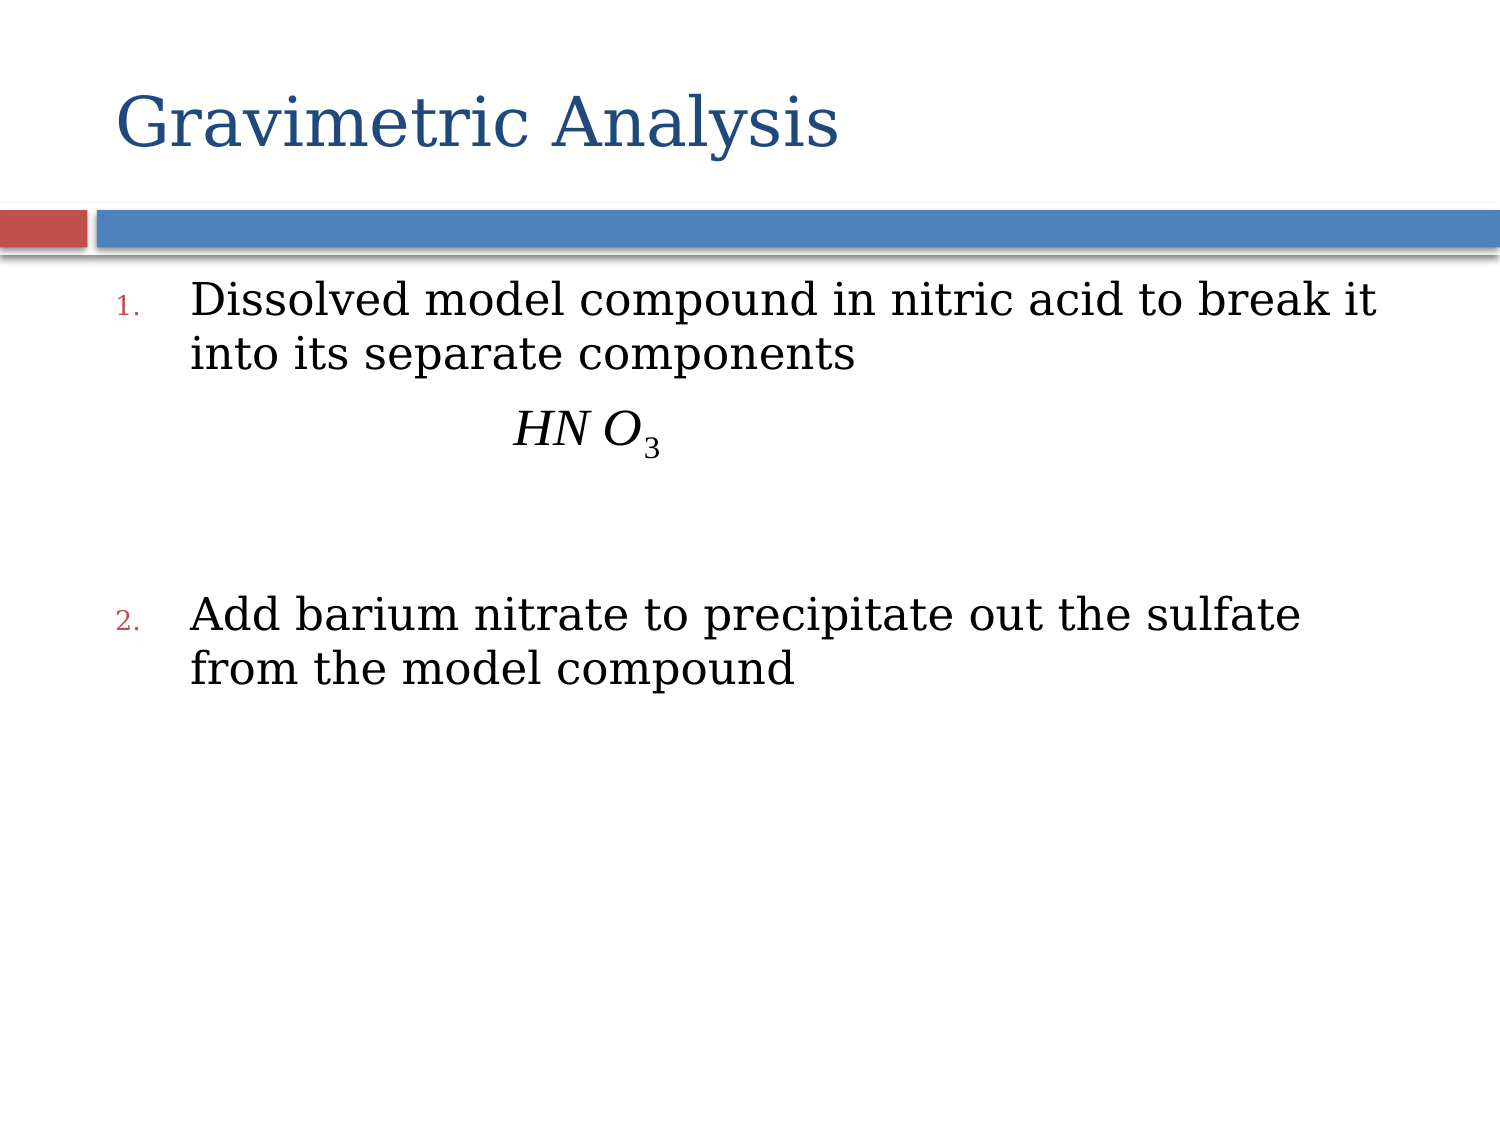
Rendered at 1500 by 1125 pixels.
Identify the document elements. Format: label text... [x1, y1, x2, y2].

title Gravimetric Analysis [100, 37, 1438, 200]
